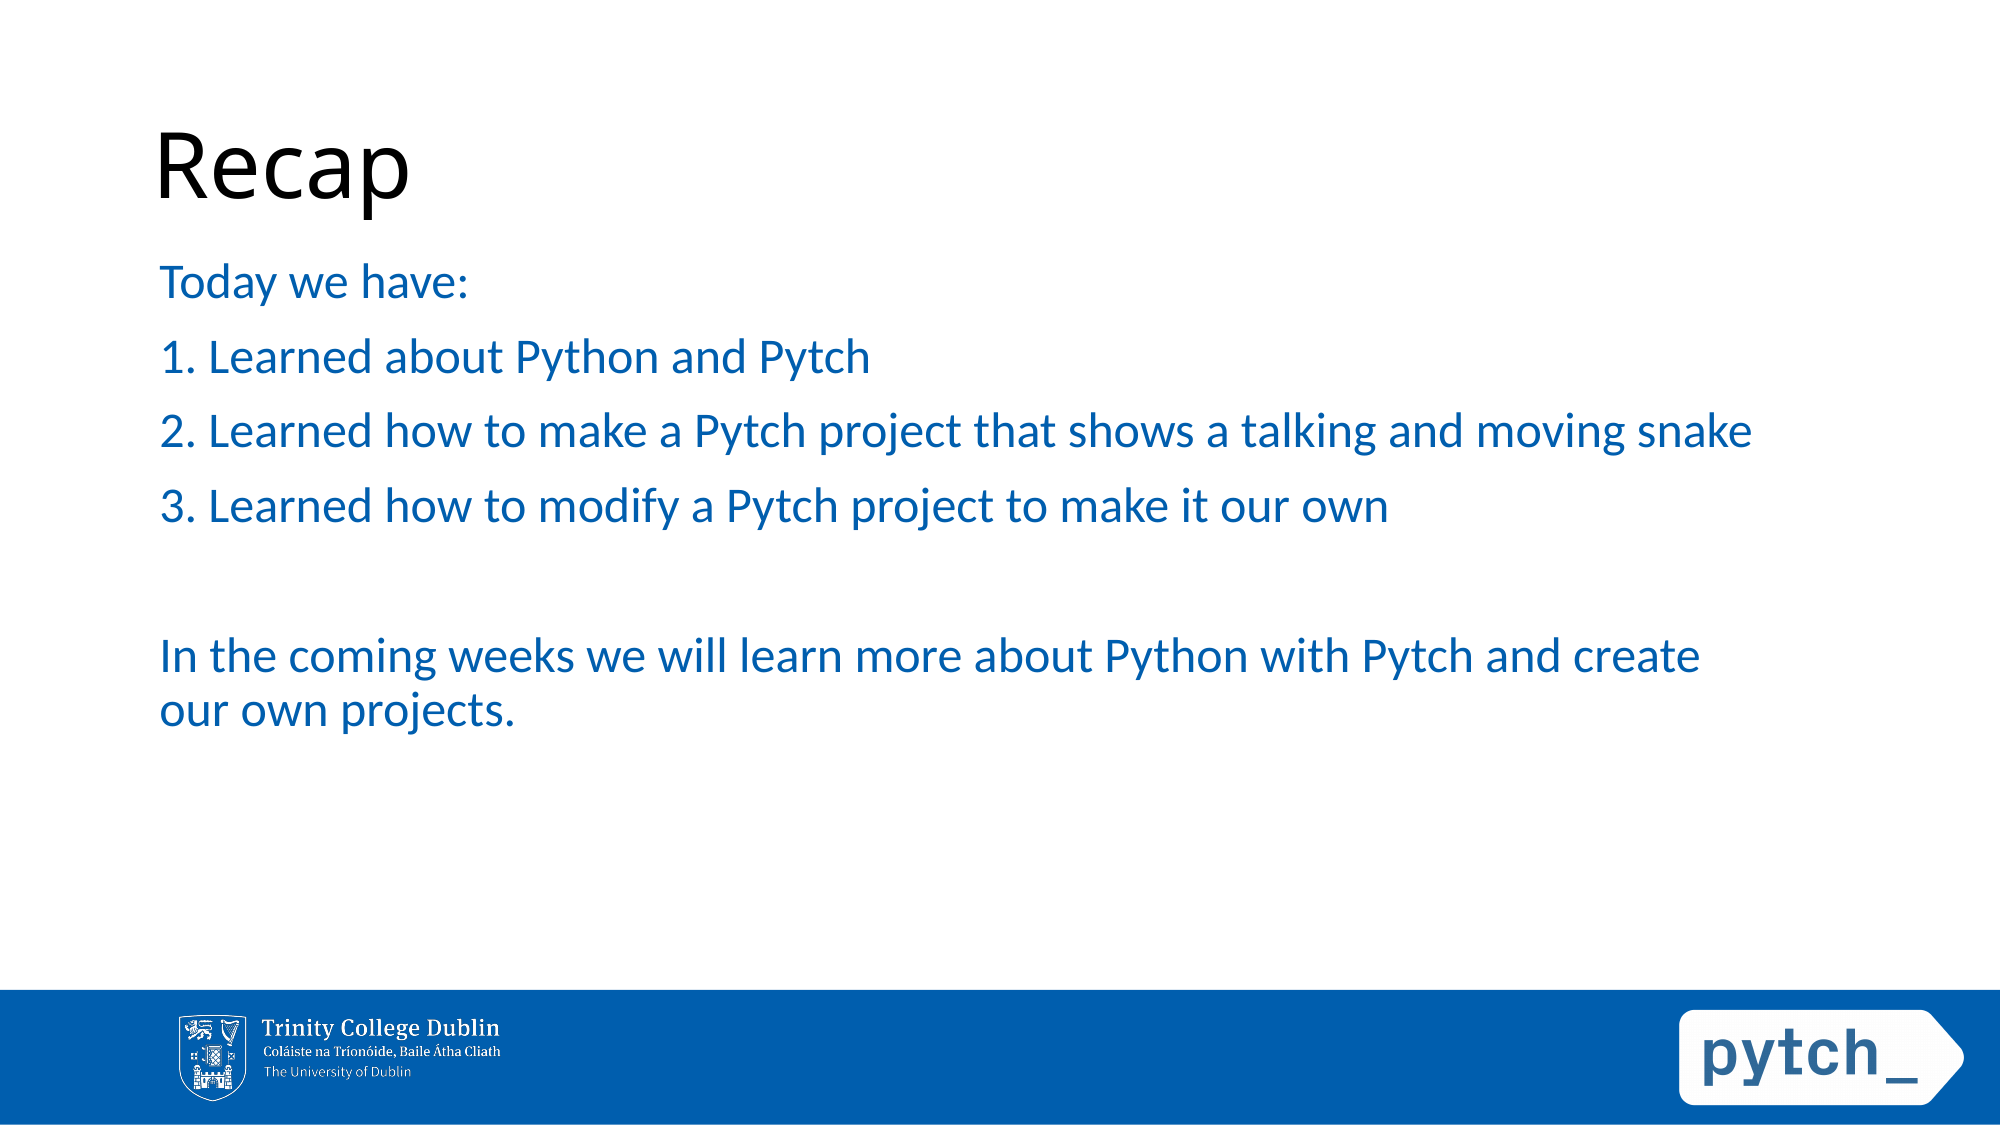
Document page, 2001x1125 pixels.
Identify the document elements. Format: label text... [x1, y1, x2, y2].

picture [1590, 894, 2001, 1125]
title Recap [137, 59, 1863, 278]
picture [178, 1014, 502, 1102]
list Today we have: 1. Learned about Python and Pytch 2. Learned how to make a Pytch project that shows a talking and moving snake 3. Learned how to modify a Pytch project to make it our own In the coming weeks we will learn more about Python with Pytch and create our own projects. [144, 247, 1777, 776]
